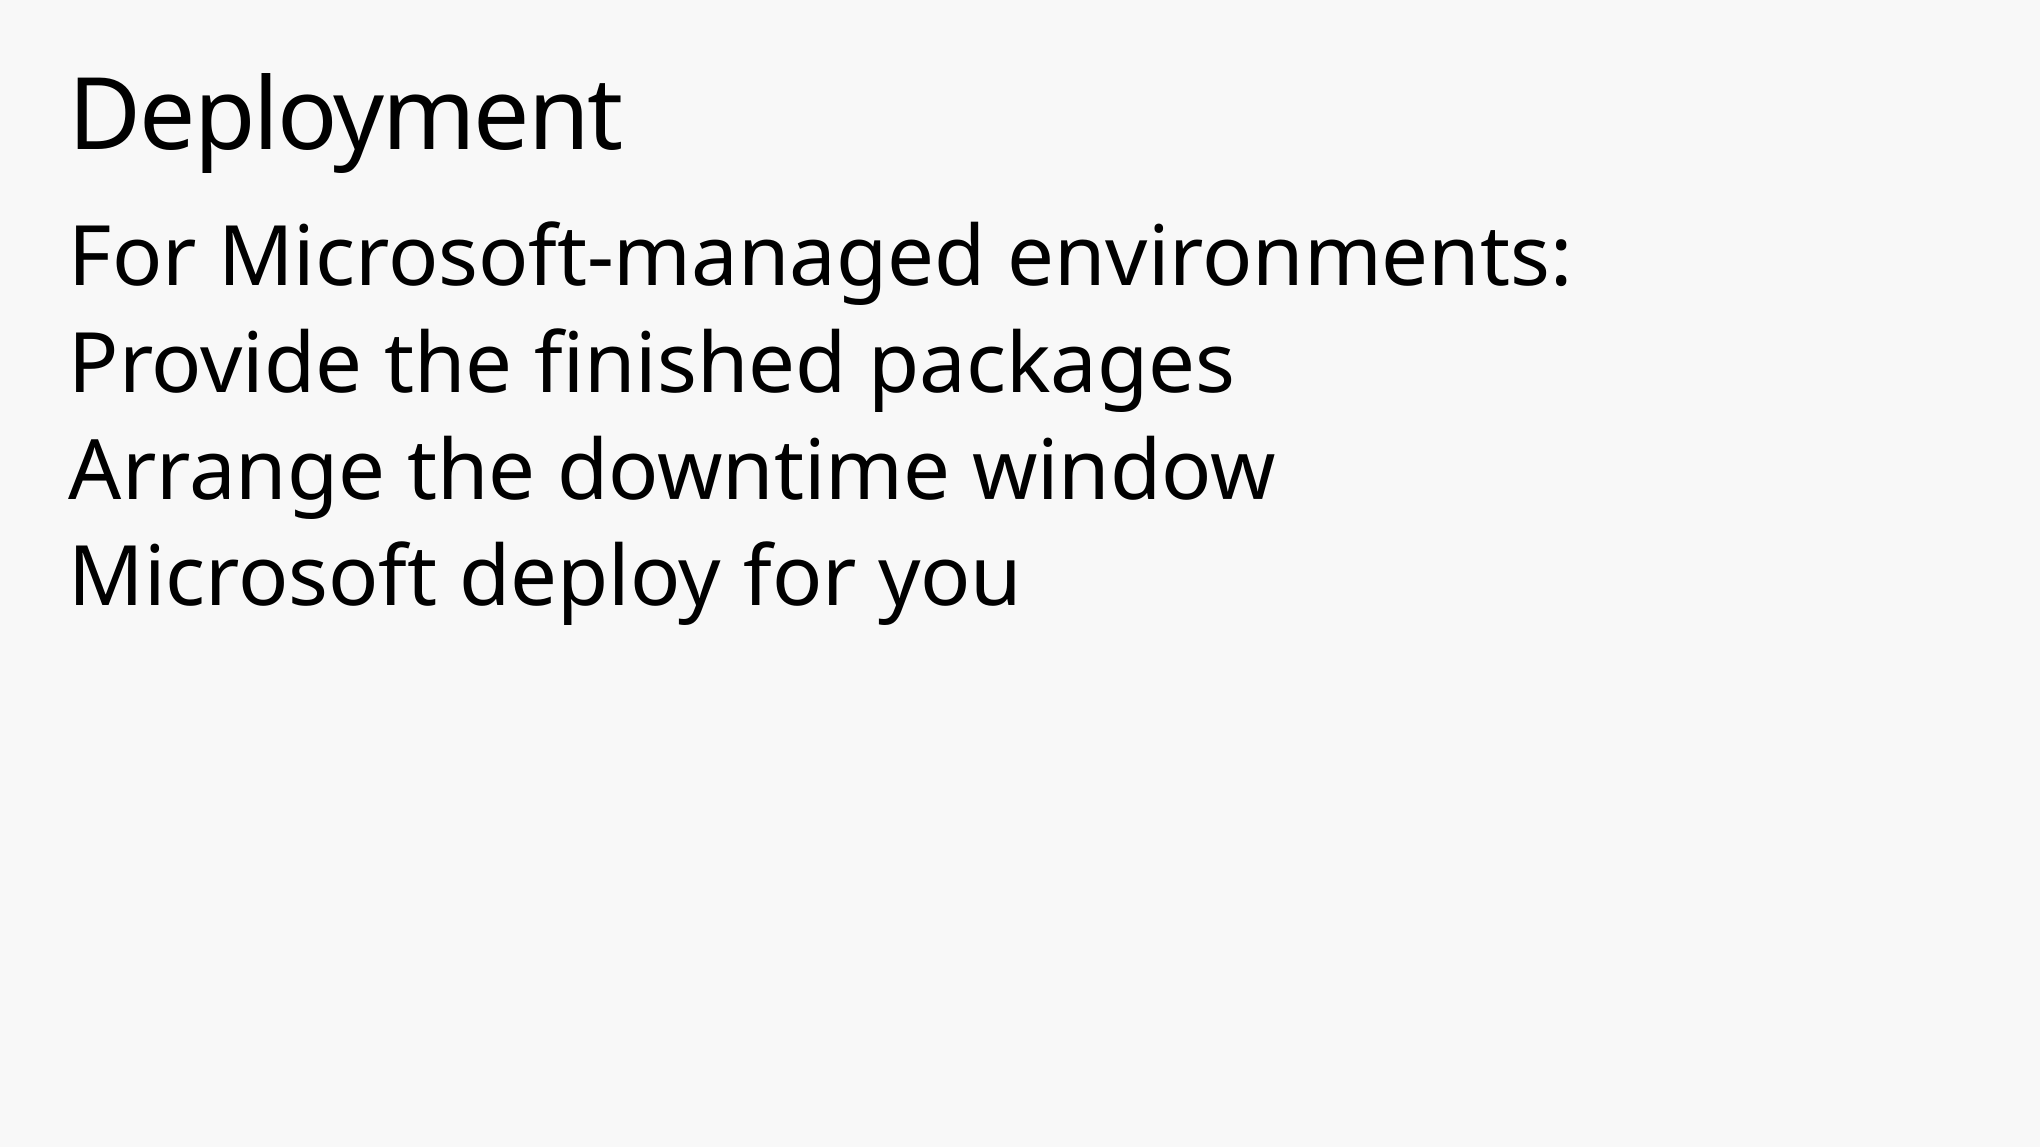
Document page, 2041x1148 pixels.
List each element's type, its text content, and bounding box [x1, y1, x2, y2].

list For Microsoft-managed environments: Provide the finished packages Arrange the downtime window Microsoft deploy for you [45, 198, 1996, 654]
title Deployment [45, 48, 1996, 198]
